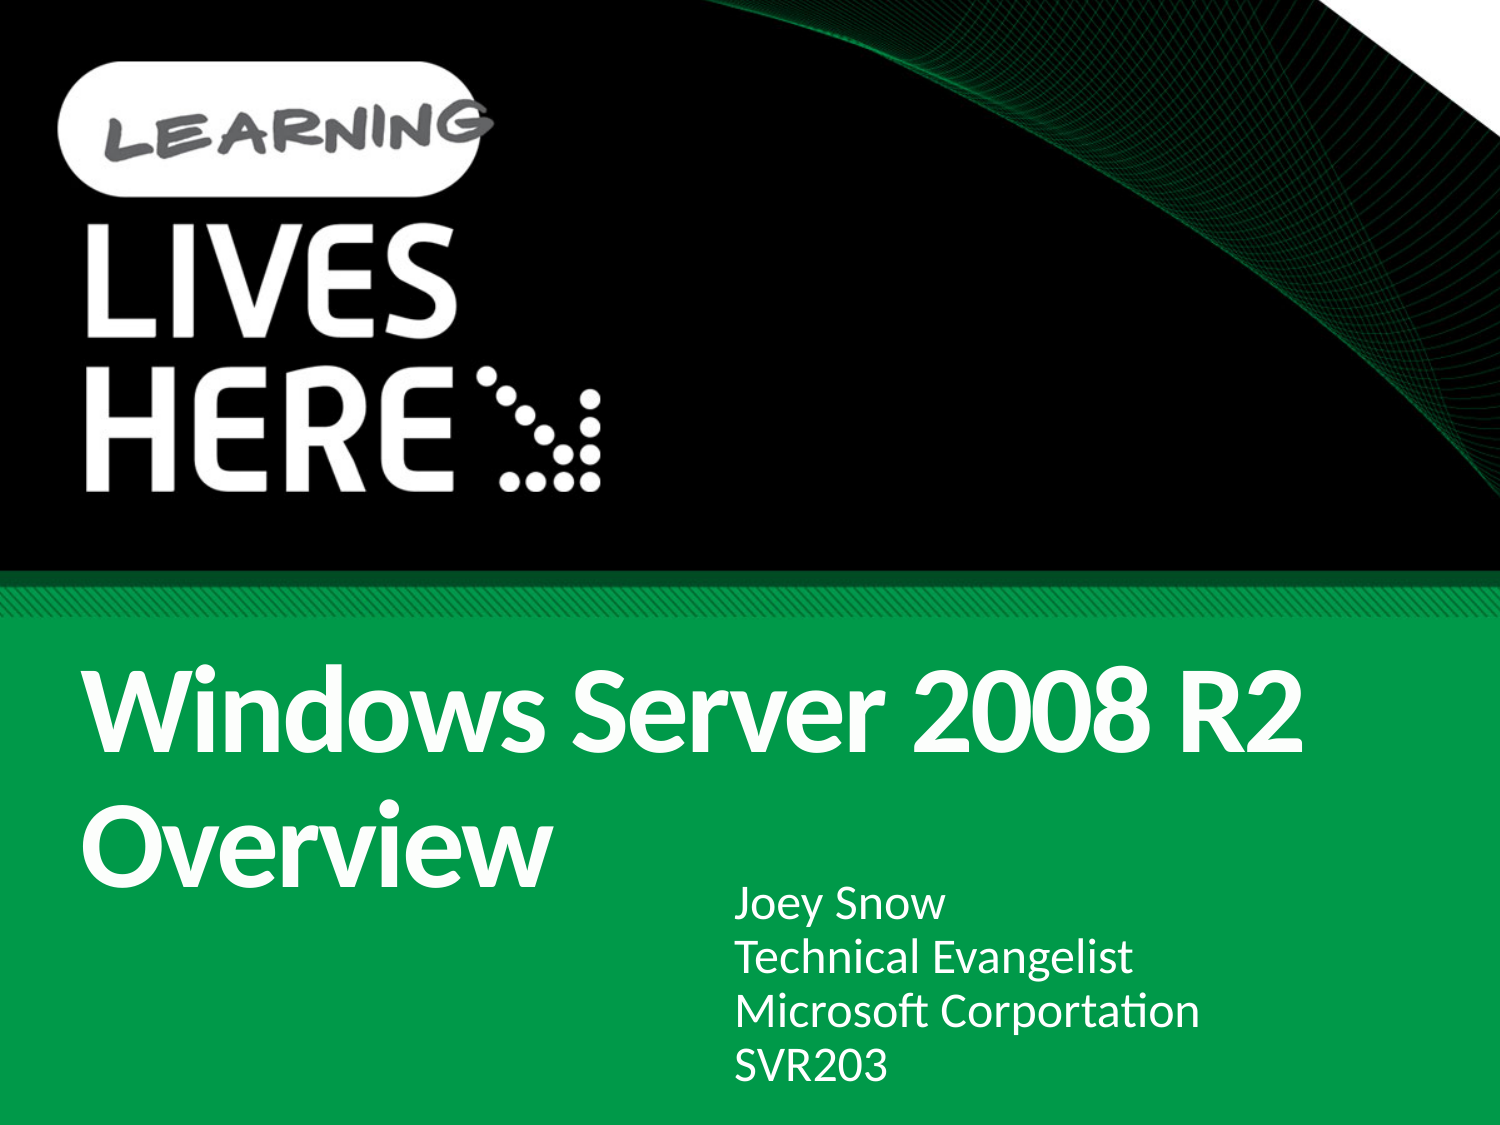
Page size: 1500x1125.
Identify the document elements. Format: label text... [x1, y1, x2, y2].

title Windows Server 2008 R2 Overview [80, 644, 1380, 864]
subtitle Joey Snow Technical Evangelist Microsoft Corportation SVR203 [734, 876, 1360, 952]
picture [0, 0, 1500, 1125]
